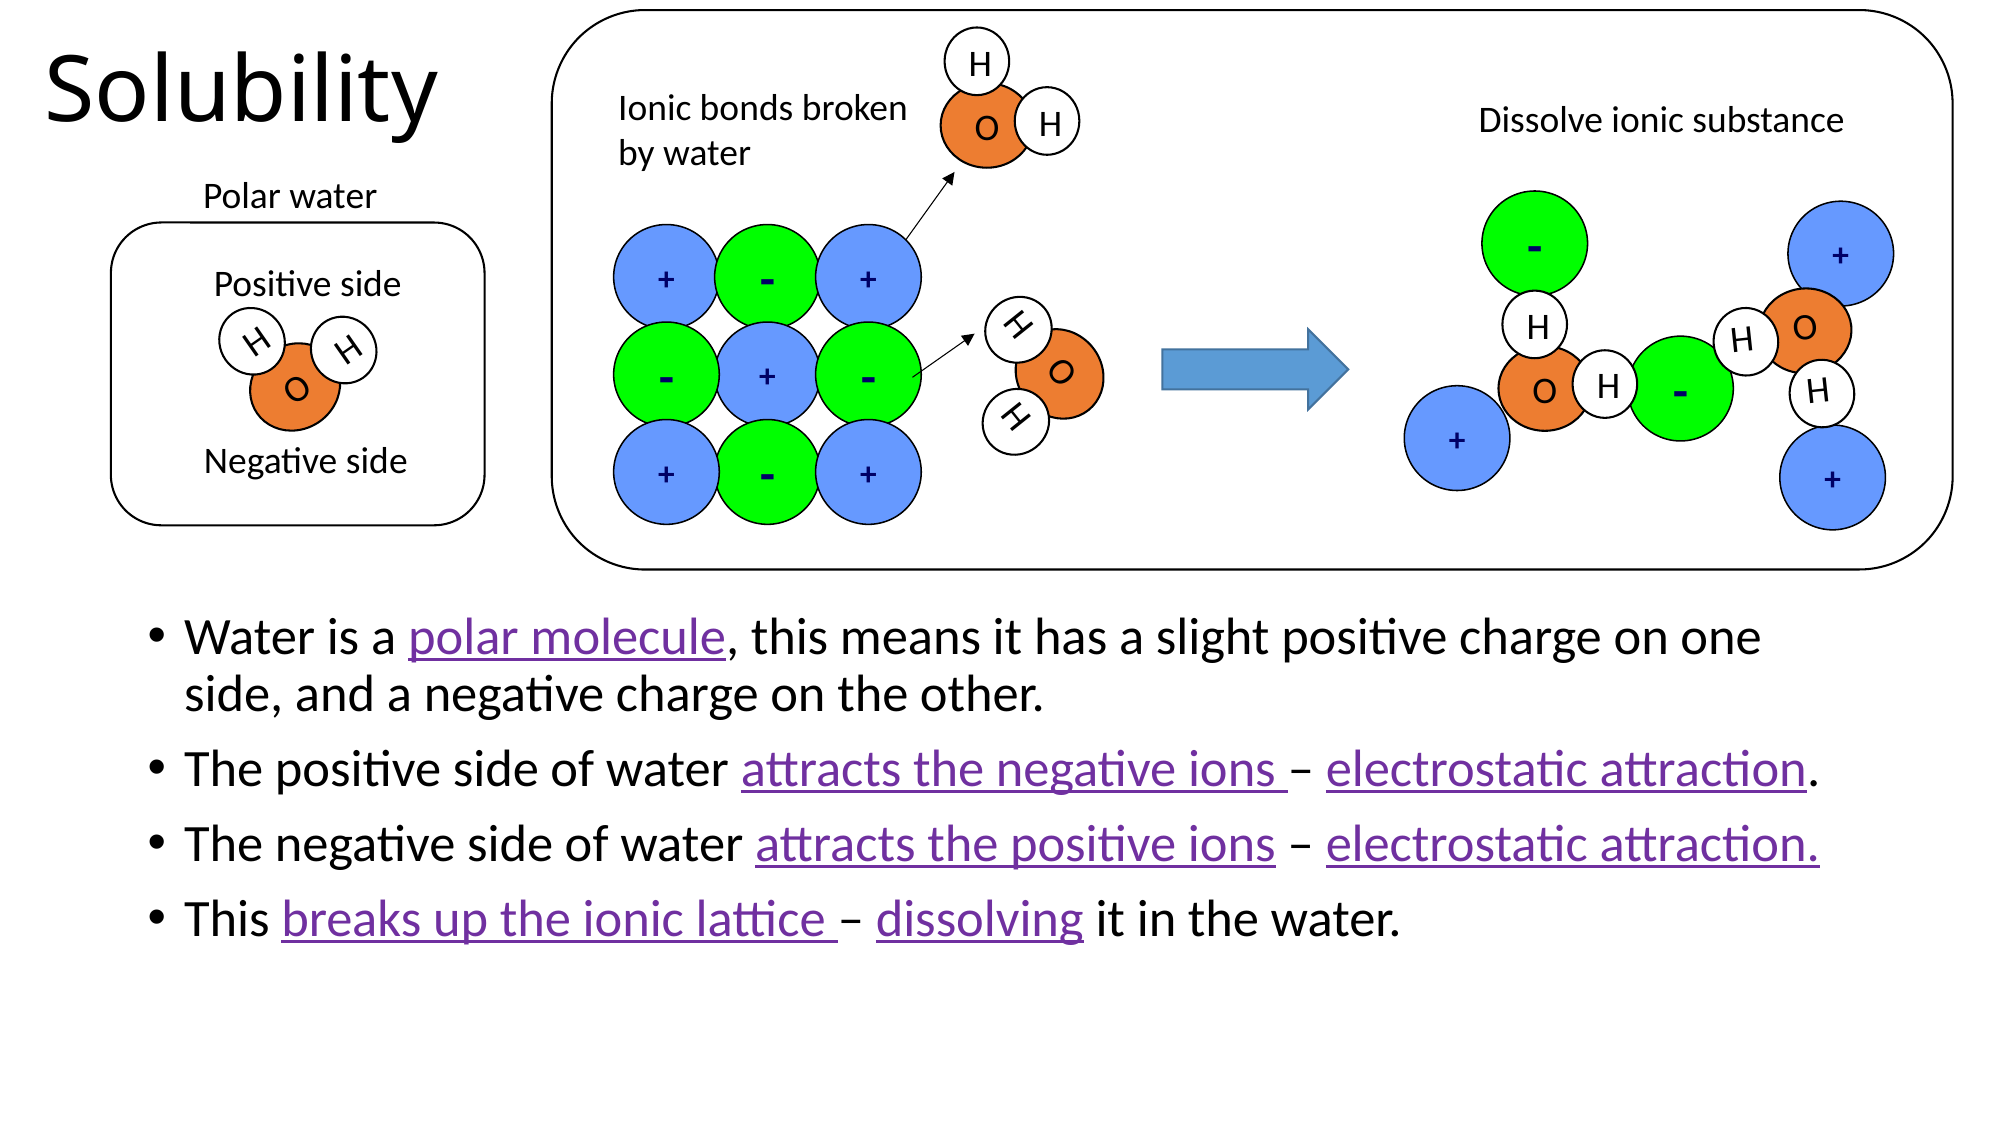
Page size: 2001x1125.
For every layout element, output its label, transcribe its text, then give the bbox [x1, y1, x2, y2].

text_box + [1779, 429, 1886, 530]
title Solubility [29, 0, 618, 201]
text_box [1161, 326, 1350, 412]
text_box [1715, 290, 1855, 432]
text_box Dissolve ionic substance [1463, 88, 1860, 148]
text_box + [1787, 201, 1894, 305]
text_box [613, 224, 922, 525]
text_box - [1638, 336, 1715, 441]
text_box - [1481, 190, 1588, 290]
text_box Polar water [188, 163, 393, 221]
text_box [110, 222, 485, 526]
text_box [954, 303, 1093, 444]
text_box + [1404, 385, 1510, 491]
text_box [550, 9, 1954, 571]
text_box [940, 27, 1080, 168]
list Water is a polar molecule, this means it has a slight positive charge on one side, and a negative charge on the other. The positive side of water attracts the negative ions – electrostatic attraction. The negative side of water attracts the positive ions – electrostatic attraction. This breaks up the ionic lattice – dissolving it in the water. [132, 601, 1858, 1033]
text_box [912, 333, 975, 378]
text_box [905, 171, 955, 240]
text_box Ionic bonds broken by water [603, 75, 932, 181]
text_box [1498, 290, 1638, 431]
